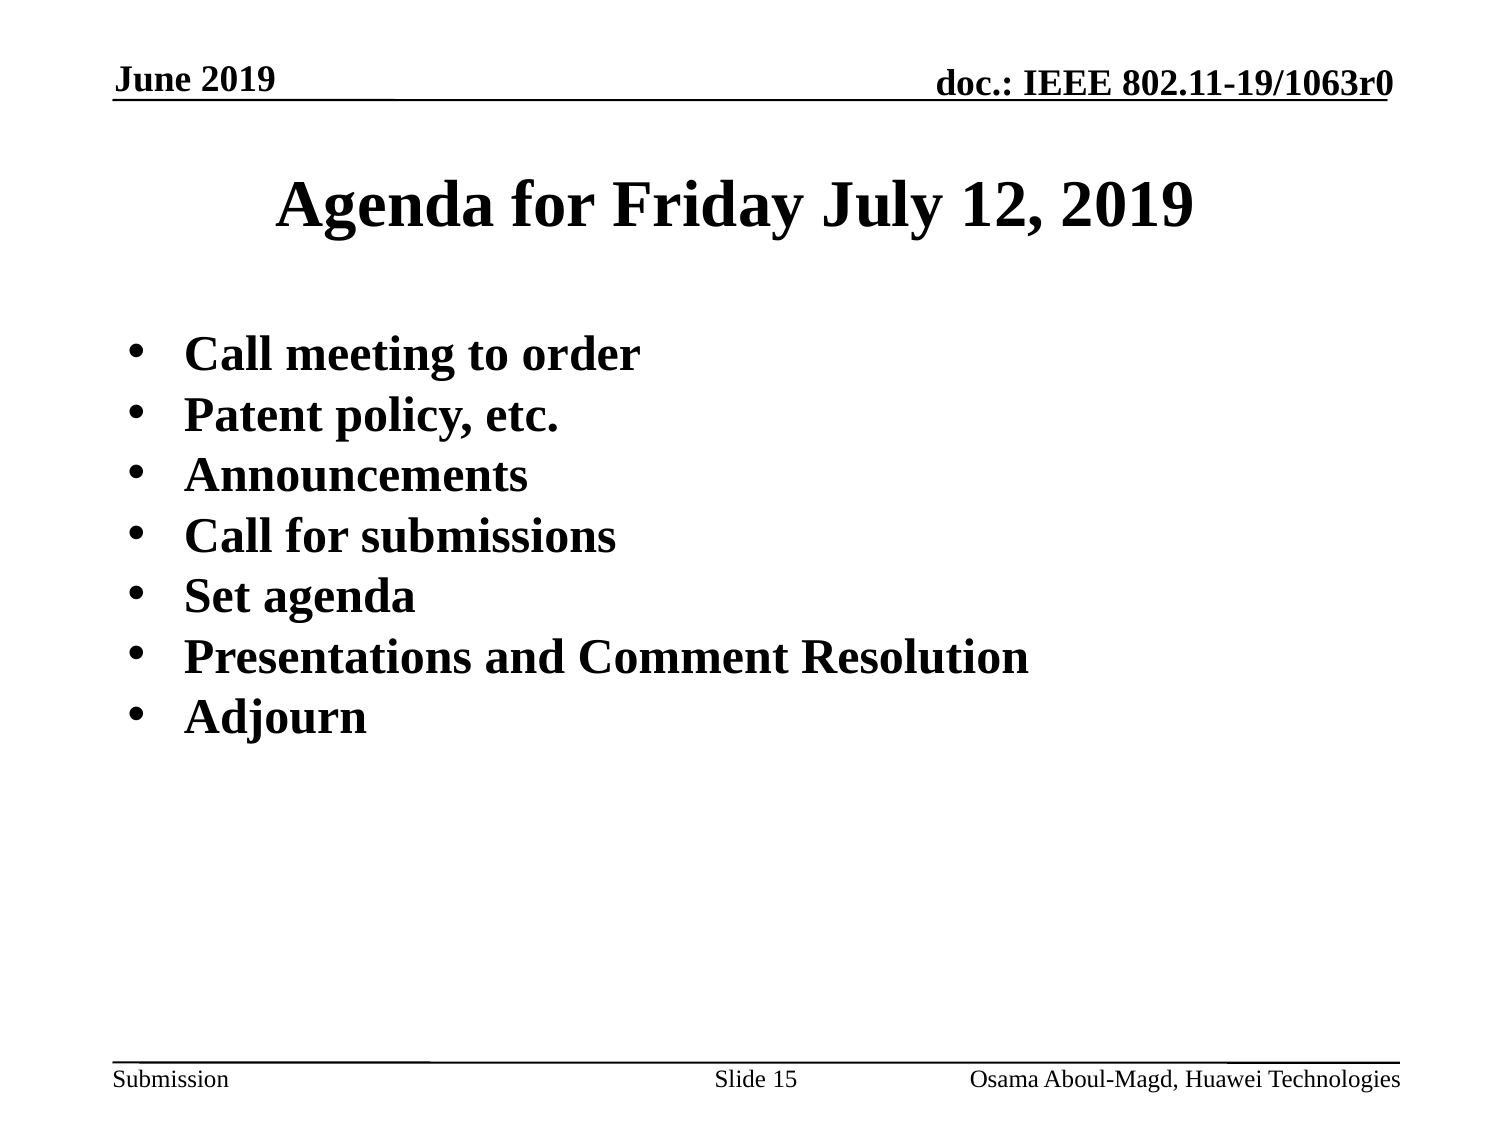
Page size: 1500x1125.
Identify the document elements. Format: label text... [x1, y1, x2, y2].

title Agenda for Friday July 12, 2019 [87, 112, 1402, 288]
slide_number Slide 15 [712, 1061, 800, 1123]
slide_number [114, 54, 423, 100]
list Call meeting to order Patent policy, etc. Announcements Call for submissions Set agenda Presentations and Comment Resolution Adjourn [112, 324, 1388, 1000]
footer Osama Aboul-Magd, Huawei Technologies [878, 1061, 1402, 1093]
